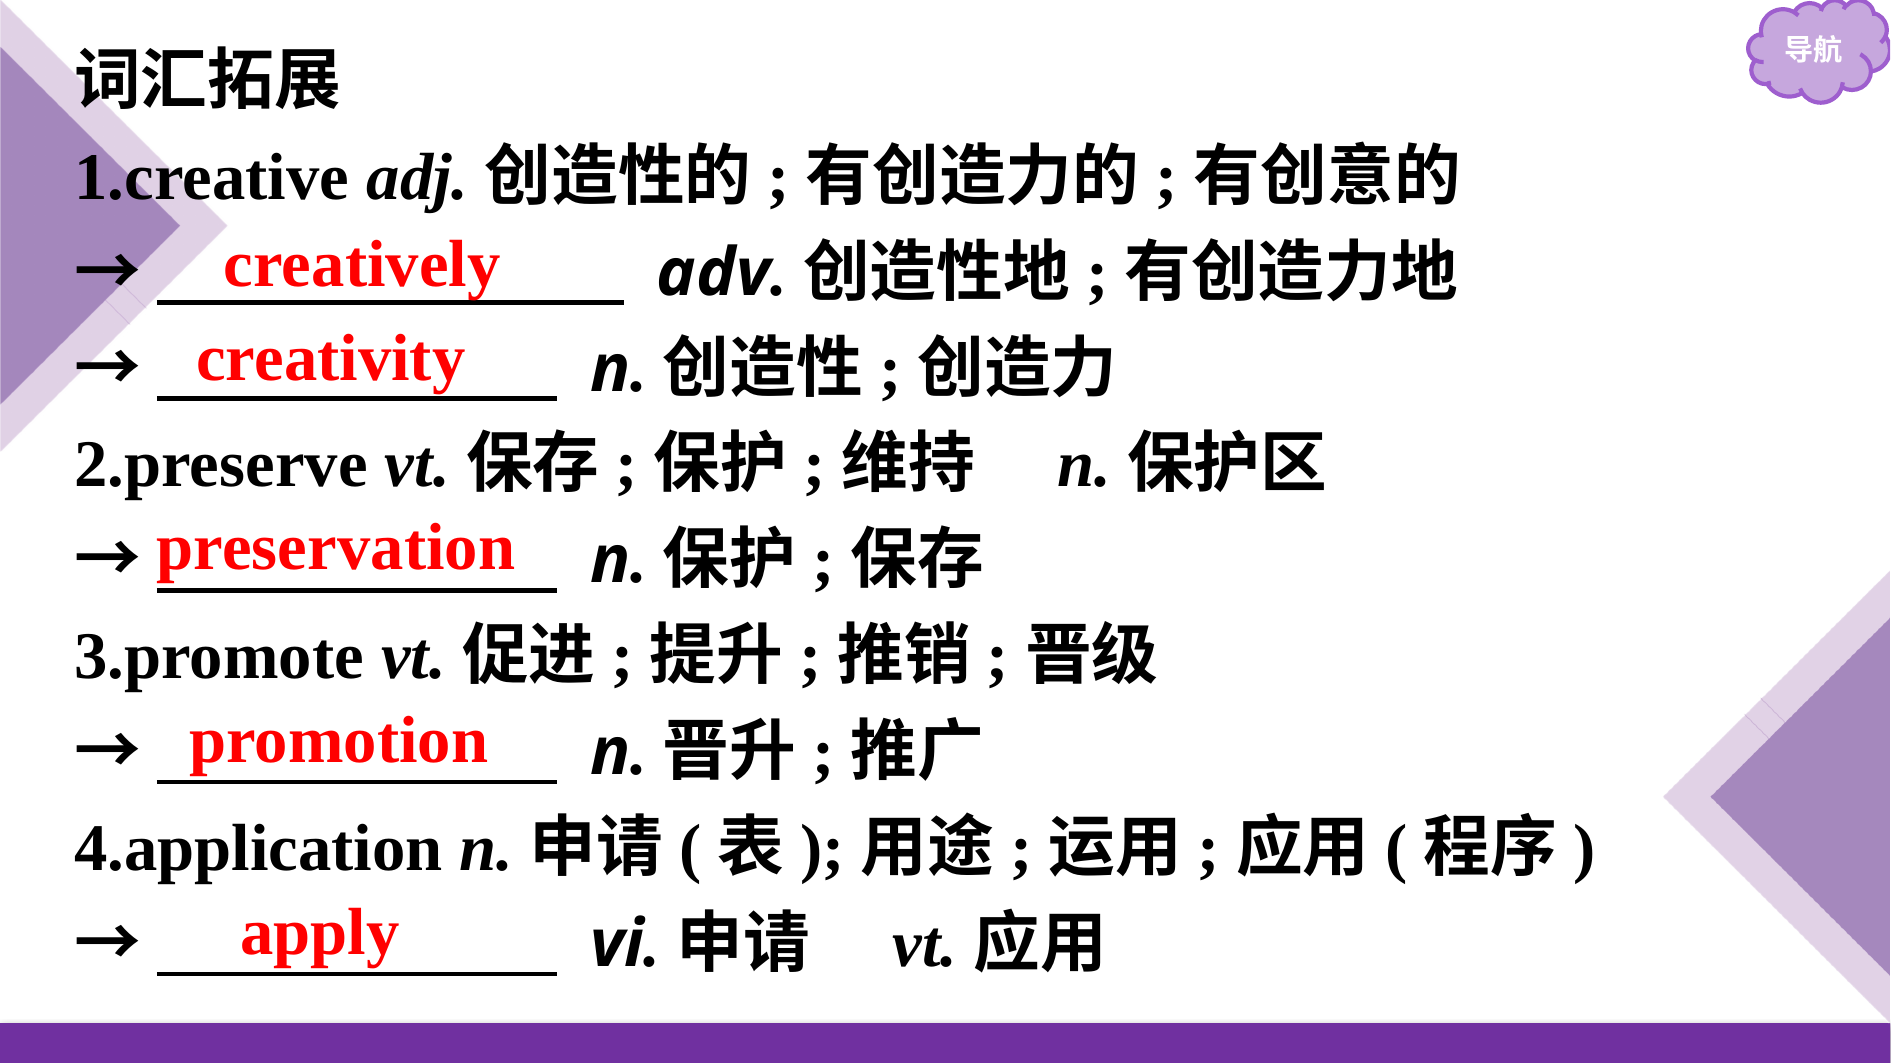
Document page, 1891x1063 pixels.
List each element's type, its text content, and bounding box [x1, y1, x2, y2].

text_box promotion [174, 688, 504, 784]
text_box preservation [141, 495, 531, 591]
picture [1, 0, 230, 451]
text_box 词汇拓展 1.creative adj.创造性的;有创造力的;有创意的 → adv.创造性地;有创造力地 → n.创造性;创造力 2.preserve vt.保存;保护;维持 n.保护区 → n.保护;保存 3.promote vt.促进;提升;推销;晋级 → n.晋升;推广 4.application n.申请(表);用途;运用;应用(程序) → vi.申请 vt.应用 [59, 13, 1833, 988]
text_box creatively [209, 212, 517, 308]
text_box creativity [181, 306, 482, 402]
text_box apply [225, 881, 415, 976]
picture [1660, 570, 1890, 1024]
